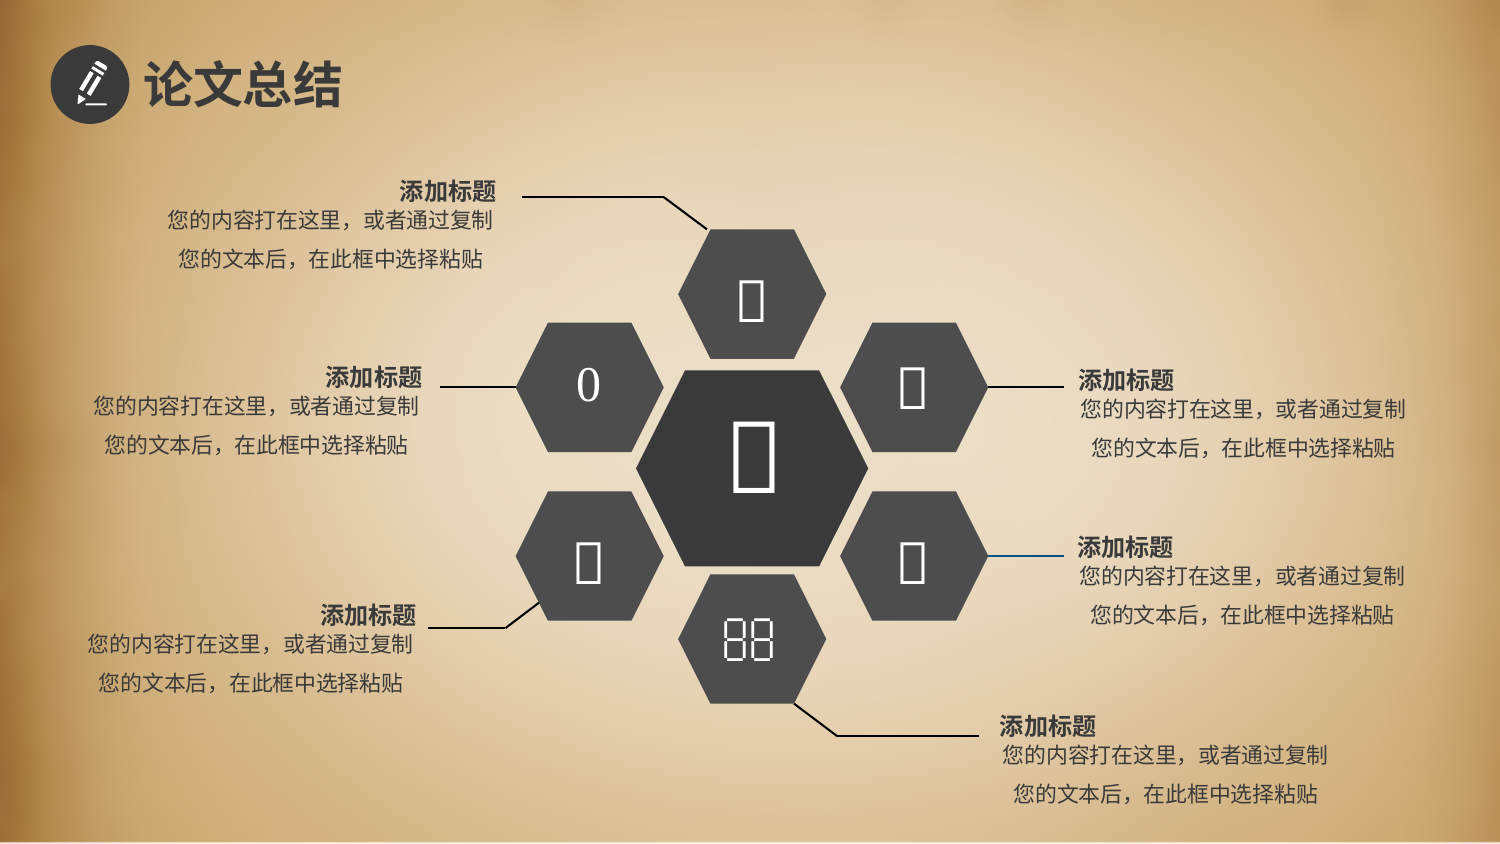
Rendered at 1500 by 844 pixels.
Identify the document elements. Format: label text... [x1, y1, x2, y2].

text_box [76, 335, 516, 462]
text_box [515, 322, 664, 453]
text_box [635, 370, 869, 567]
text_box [678, 229, 827, 359]
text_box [840, 322, 989, 453]
text_box 论文总结 [129, 46, 482, 121]
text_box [678, 574, 827, 704]
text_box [988, 338, 1425, 465]
picture [0, 0, 1500, 844]
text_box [150, 150, 707, 276]
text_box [840, 491, 989, 621]
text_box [988, 506, 1424, 632]
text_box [793, 685, 1347, 811]
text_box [51, 46, 129, 123]
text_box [515, 491, 664, 621]
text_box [70, 574, 549, 700]
